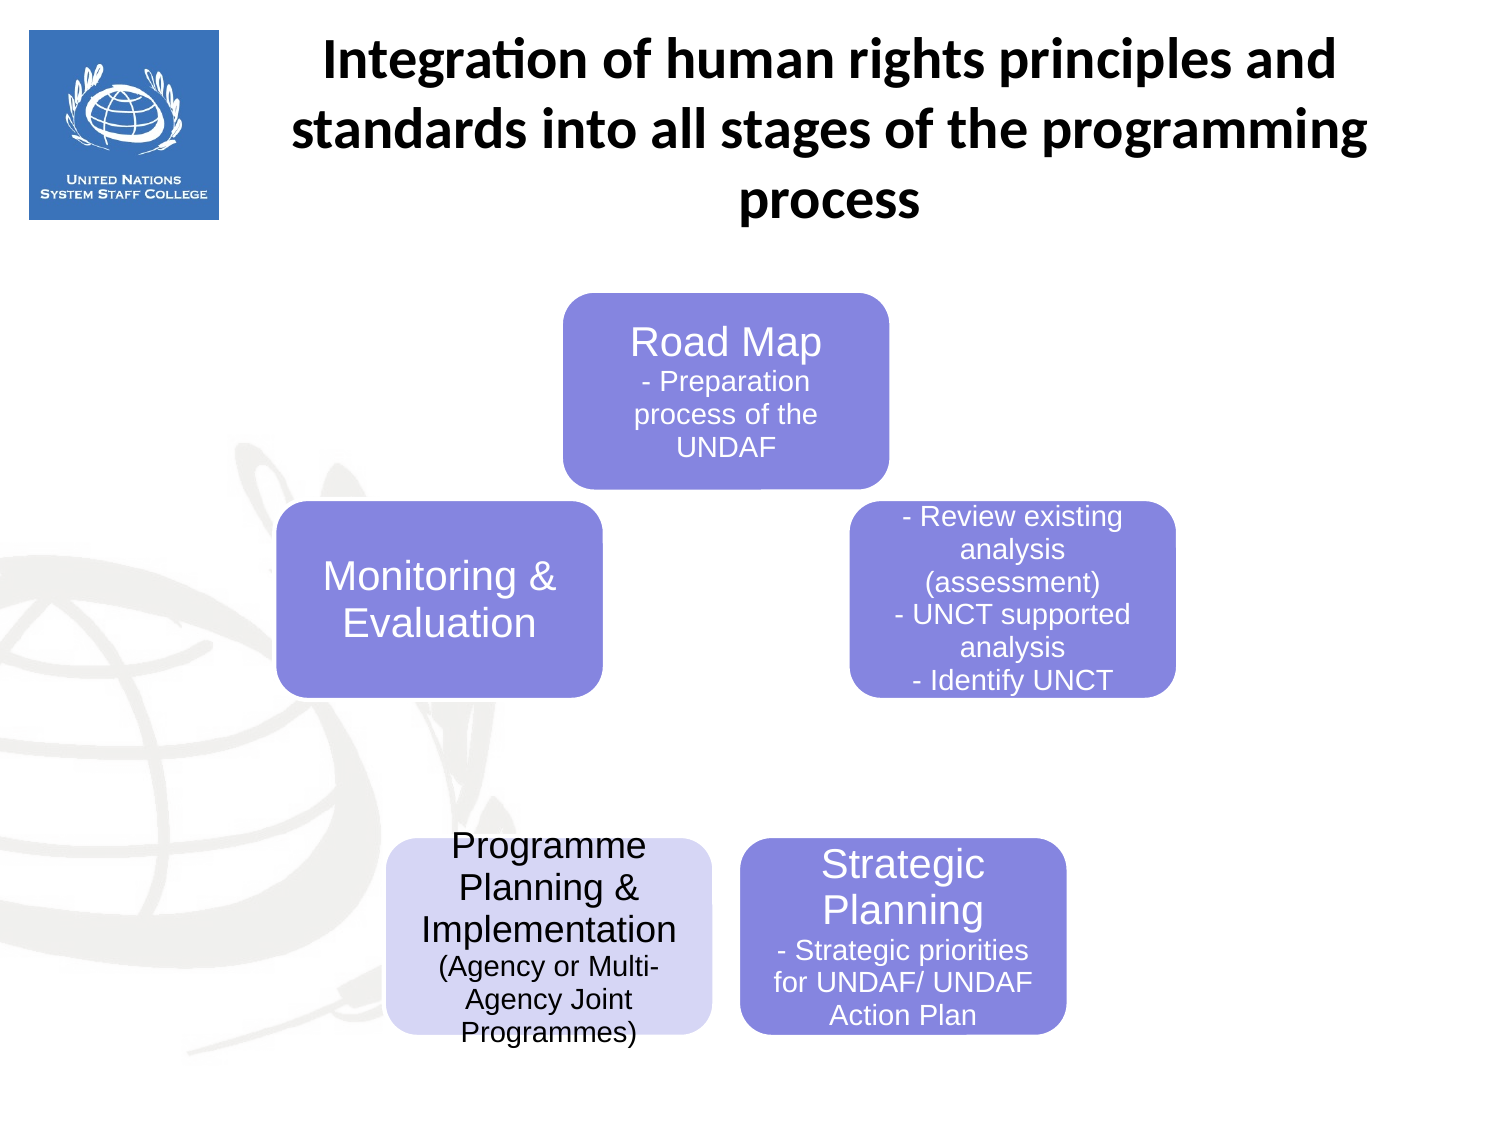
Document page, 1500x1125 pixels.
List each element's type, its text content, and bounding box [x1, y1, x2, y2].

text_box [64, 290, 1388, 1095]
picture [29, 30, 219, 220]
text_box Integration of human rights principles and standards into all stages of the programming process [233, 30, 1427, 219]
